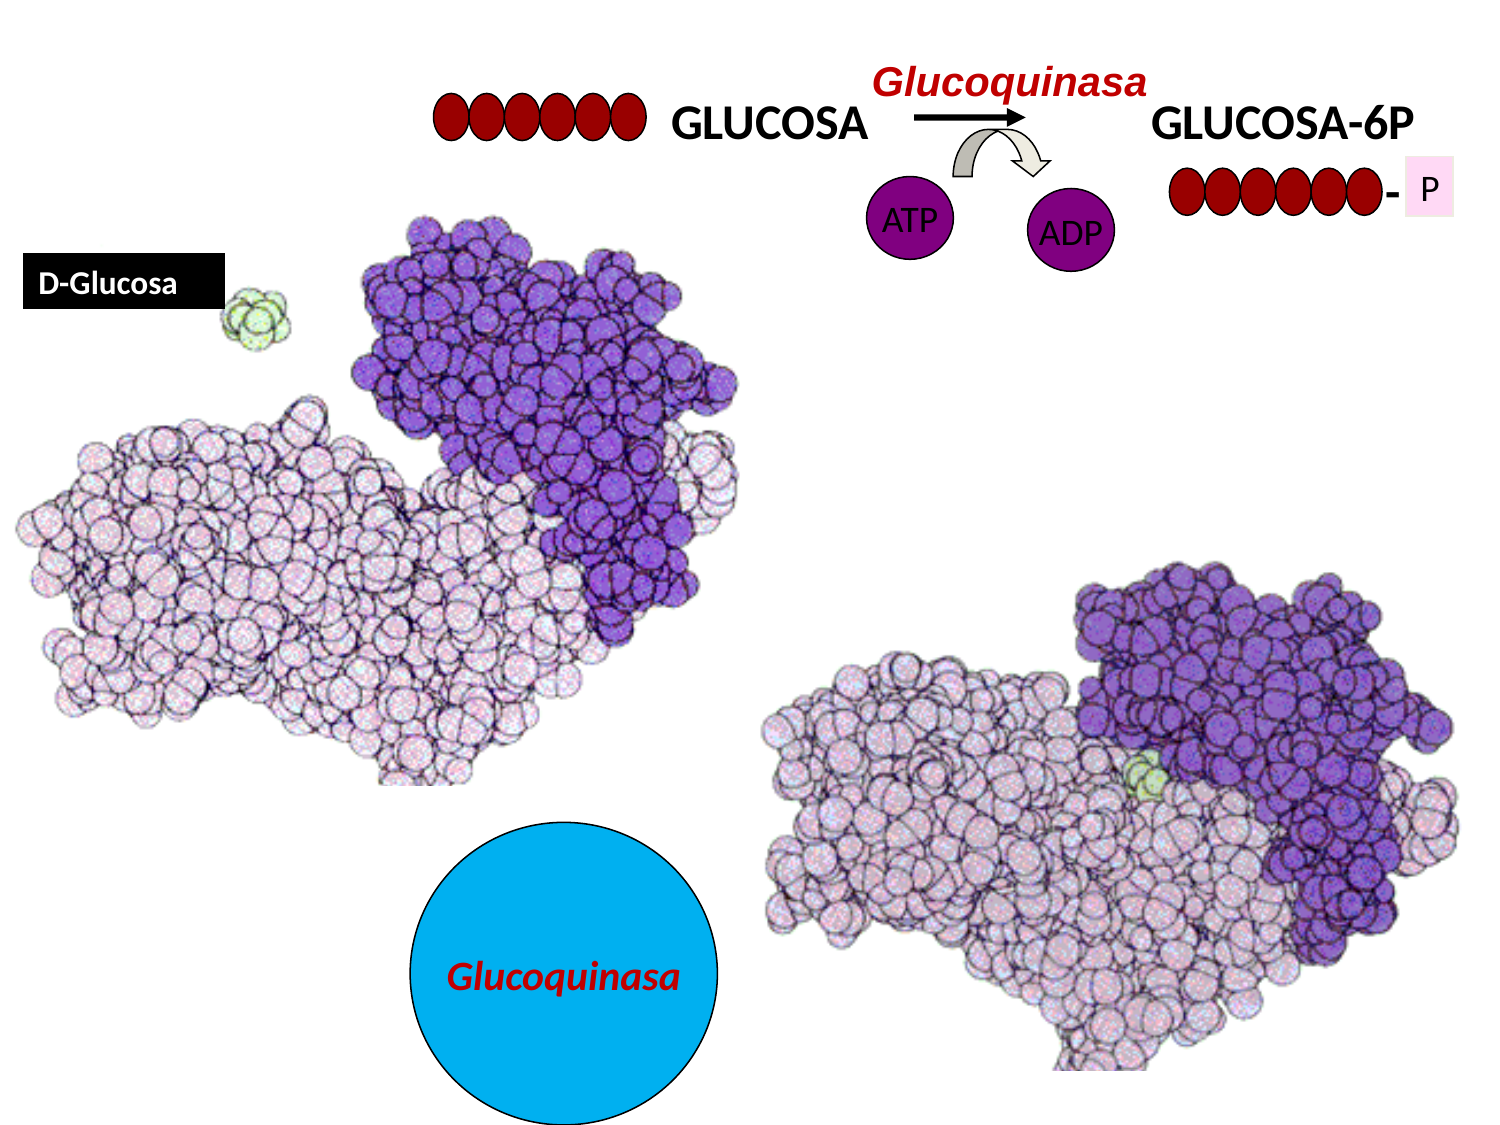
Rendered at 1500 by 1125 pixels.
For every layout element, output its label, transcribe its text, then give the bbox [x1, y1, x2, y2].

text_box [1169, 152, 1454, 228]
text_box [0, 206, 745, 786]
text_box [433, 93, 647, 141]
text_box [656, 81, 1437, 272]
picture [737, 550, 1471, 1071]
text_box Glucoquinasa [410, 822, 718, 1125]
text_box Glucoquinasa [856, 46, 1163, 80]
